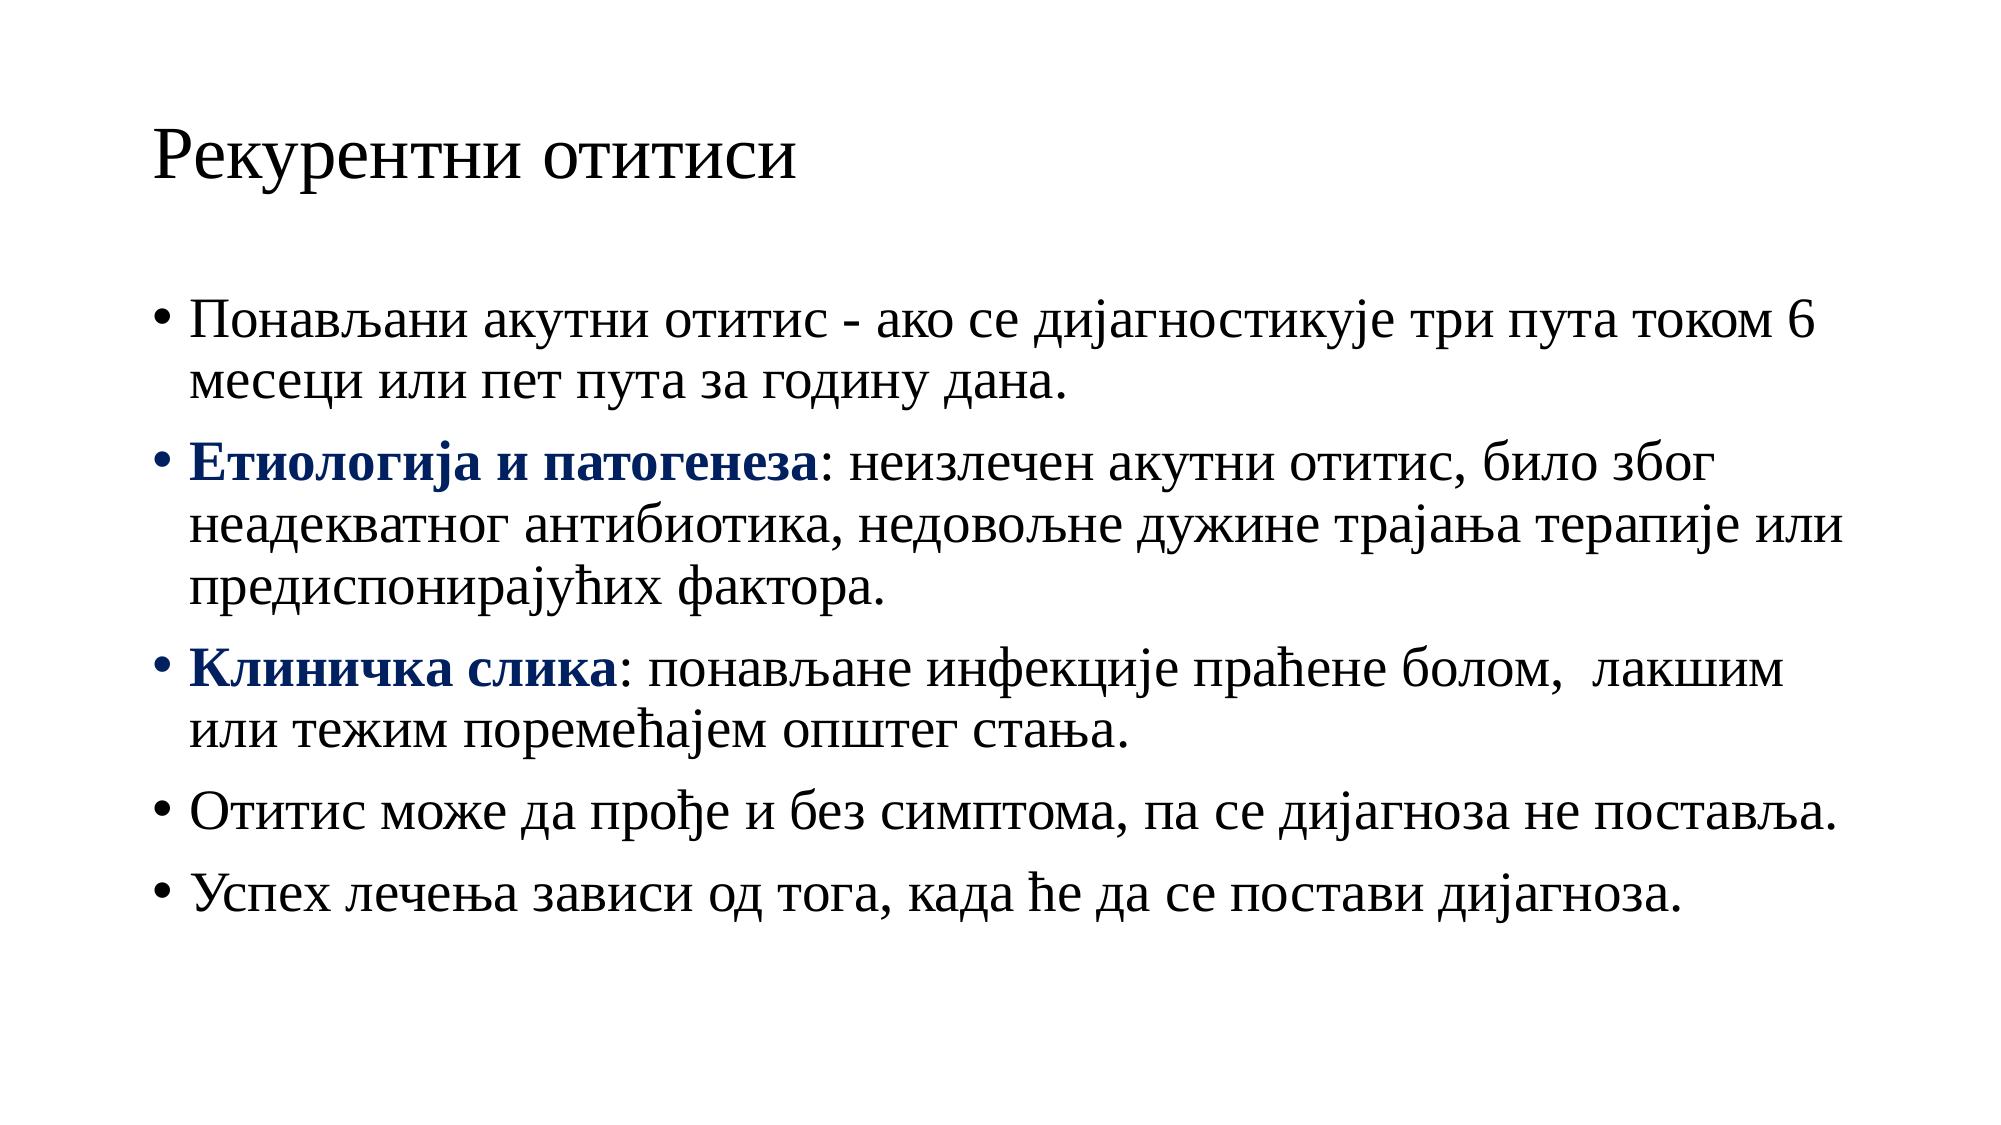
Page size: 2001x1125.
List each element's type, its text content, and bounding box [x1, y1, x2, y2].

list Понављани акутни отитис - ако се дијагностикује три пута током 6 месеци или пет пута за годину дана. Етиологија и патогенеза: неизлечен акутни отитис, било због неадекватног антибиотика, недовољне дужине трајања терапије или предиспонирајућих фактора. Клиничка слика: понављане инфекције праћене болом, лакшим или тежим поремећајем општег стања. Отитис може да прође и без симптома, па се дијагноза не поставља. Успех лечења зависи од тога, када ће да се постави дијагноза. [137, 280, 1863, 995]
title Рекурентни отитиси [137, 45, 1863, 263]
